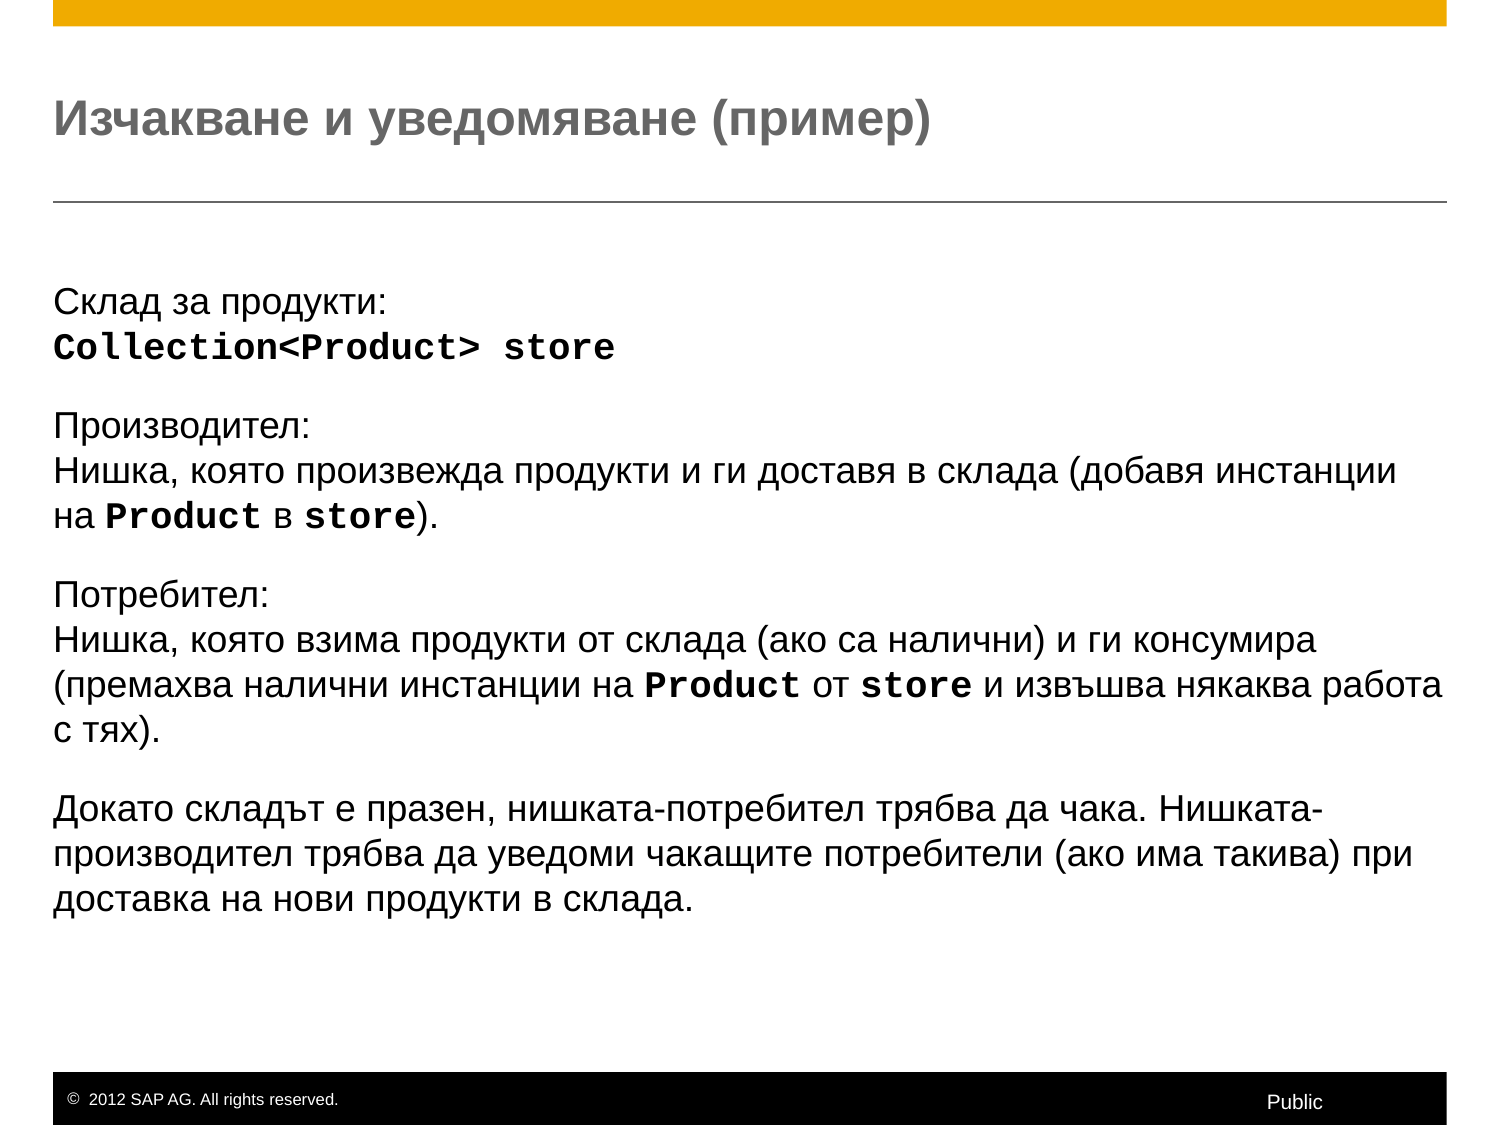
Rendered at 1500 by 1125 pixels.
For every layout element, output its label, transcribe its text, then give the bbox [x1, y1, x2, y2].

title Изчакване и уведомяване (пример) [53, 53, 1447, 178]
list Склад за продукти: Collection<Product> store Производител: Нишка, която произвежда продукти и ги доставя в склада (добавя инстанции на Product в store). Потребител: Нишка, която взима продукти от склада (ако са налични) и ги консумира (премахва налични инстанции на Product от store и извъшва някаква работа с тях). Докато складът е празен, нишката-потребител трябва да чака. Нишката-производител трябва да уведоми чакащите потребители (ако има такива) при доставка на нови продукти в склада. [53, 277, 1447, 998]
